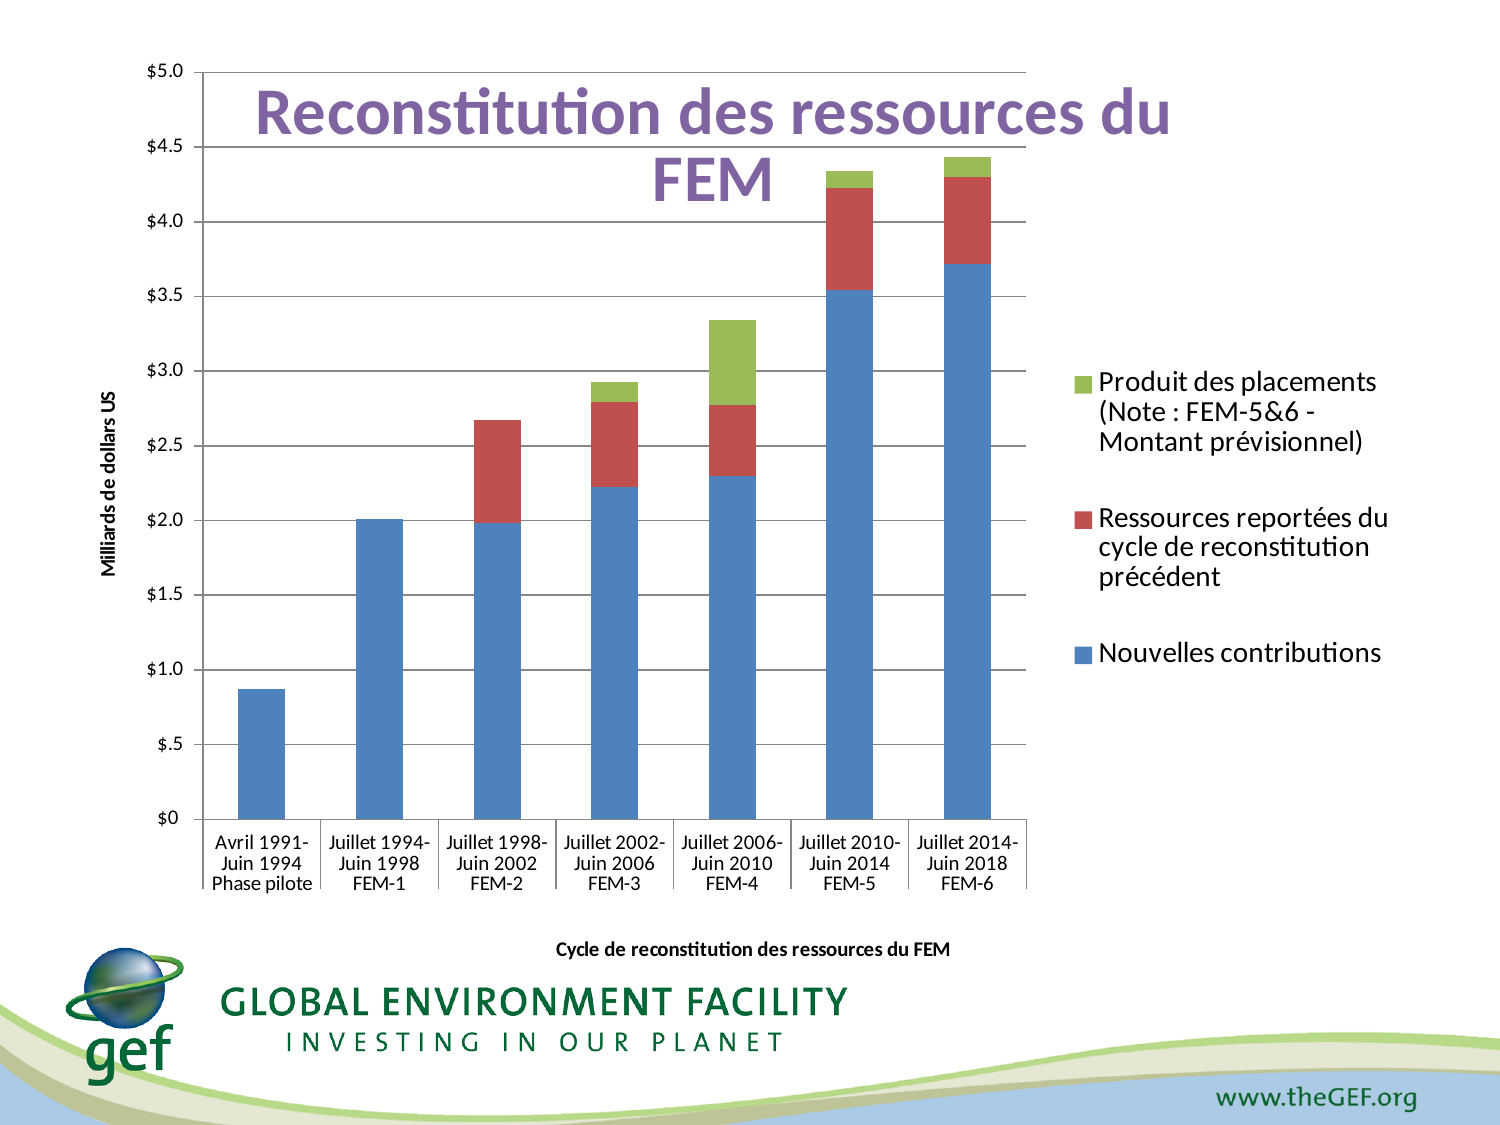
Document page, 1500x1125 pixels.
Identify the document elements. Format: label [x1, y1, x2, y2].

chart [79, 49, 1421, 976]
picture [0, 920, 1500, 1125]
